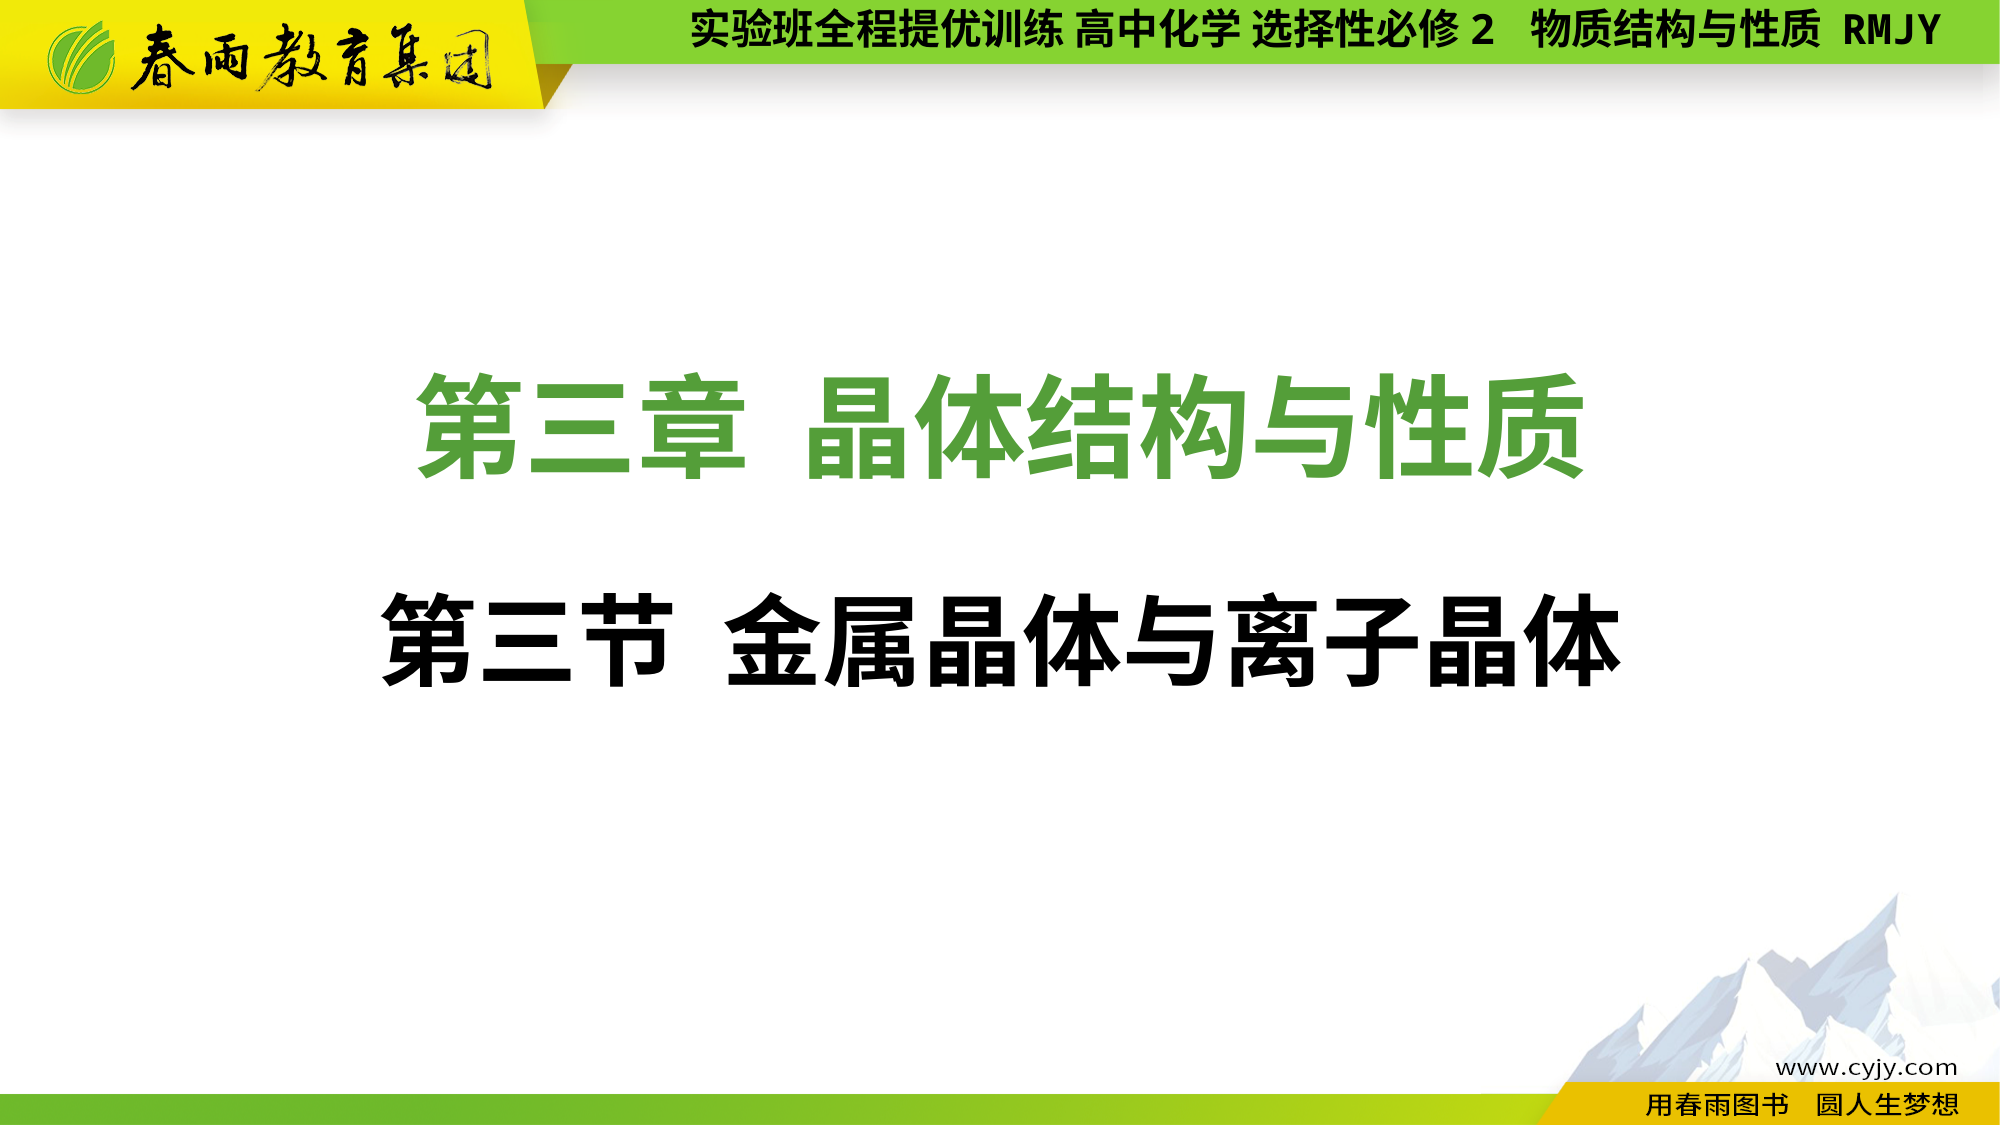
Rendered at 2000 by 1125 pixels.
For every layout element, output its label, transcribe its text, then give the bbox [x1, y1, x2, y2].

text_box 第三章 晶体结构与性质 [54, 282, 1946, 500]
text_box 第三节 金属晶体与离子晶体 [54, 511, 1946, 706]
picture [0, 0, 2000, 1125]
